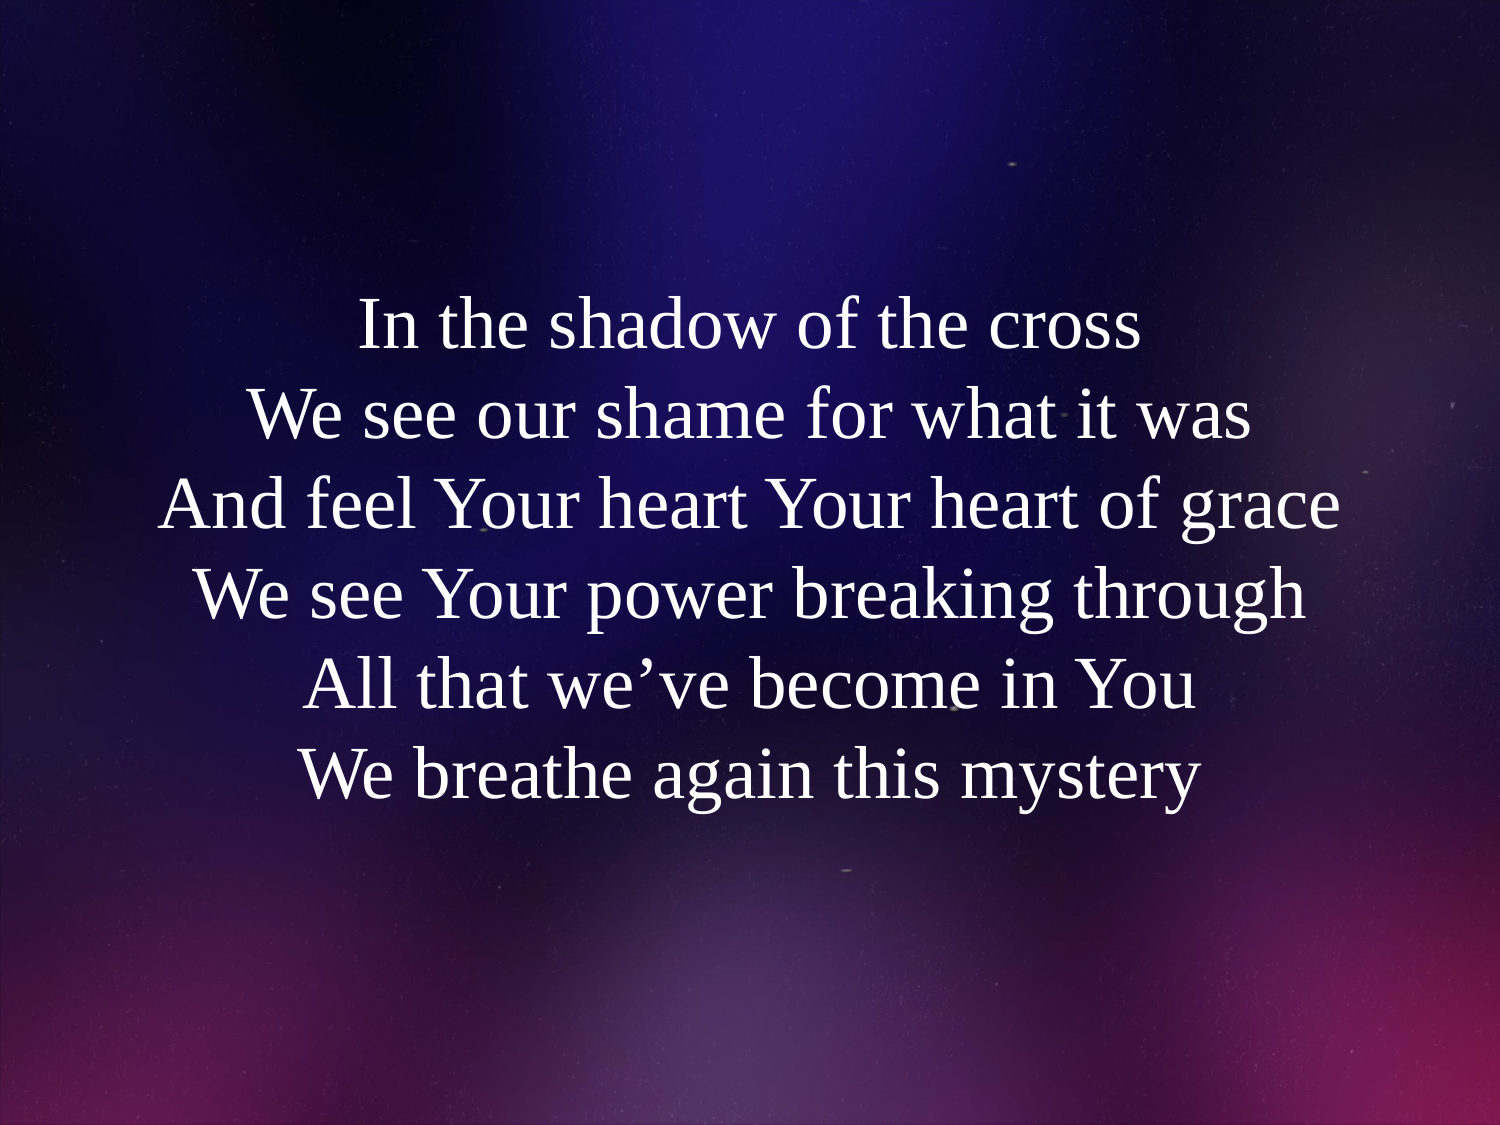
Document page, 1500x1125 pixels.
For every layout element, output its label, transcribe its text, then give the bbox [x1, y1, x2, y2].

title In the shadow of the cross We see our shame for what it was And feel Your heart Your heart of grace We see Your power breaking through All that we’ve become in You We breathe again this mystery [50, 450, 1450, 638]
picture [0, 0, 1500, 1125]
